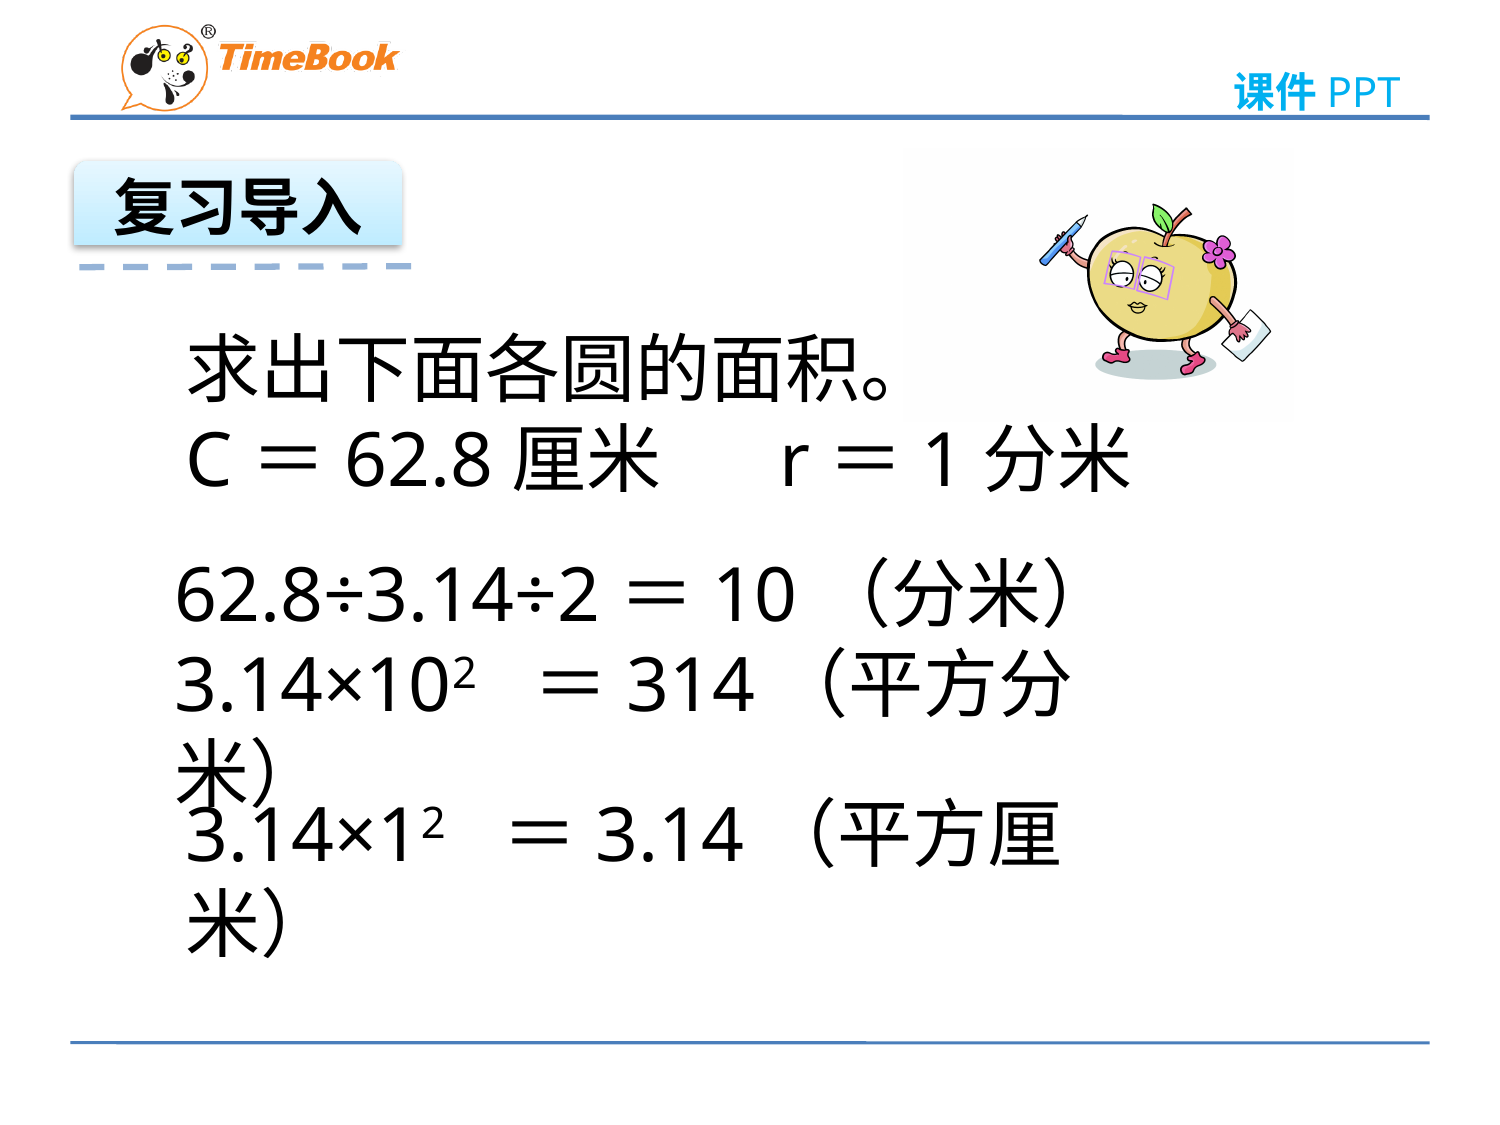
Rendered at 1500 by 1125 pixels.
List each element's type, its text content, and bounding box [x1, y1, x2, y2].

picture [118, 22, 408, 113]
text_box 62.8÷3.14÷2＝10（分米） 3.14×102 ＝314（平方分米） [159, 538, 1140, 824]
text_box 求出下面各圆的面积。 C＝62.8厘米 r＝1分米 [171, 314, 1152, 510]
picture [903, 148, 1294, 422]
text_box 复习导入 [73, 160, 404, 247]
text_box 3.14×12 ＝3.14（平方厘米） [171, 778, 1152, 974]
